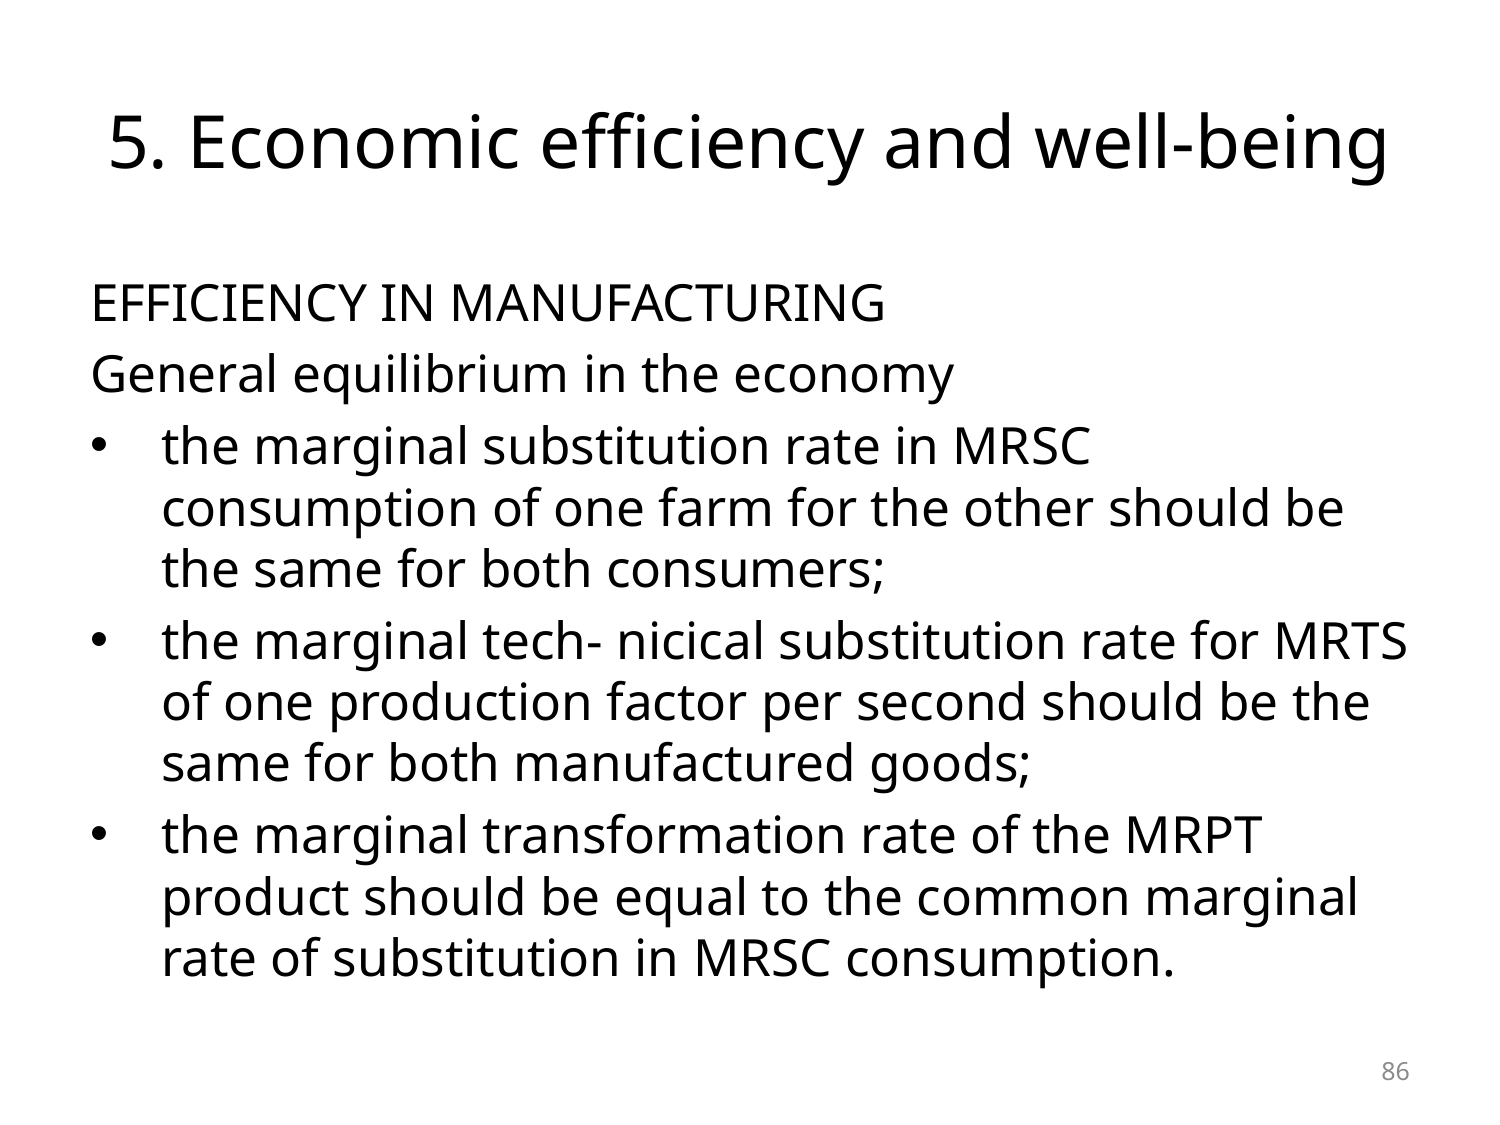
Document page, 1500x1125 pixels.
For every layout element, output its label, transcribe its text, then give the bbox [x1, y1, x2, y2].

list EFFICIENCY IN MANUFACTURING General equilibrium in the economy the marginal substitution rate in MRSC consumption of one farm for the other should be the same for both consumers; the marginal tech- nicical substitution rate for MRTS of one production factor per second should be the same for both manufactured goods; the marginal transformation rate of the MRPT product should be equal to the common marginal rate of substitution in MRSC consumption. [75, 262, 1425, 1005]
slide_number 86 [1074, 1042, 1425, 1103]
title 5. Economic efficiency and well-being [75, 45, 1425, 233]
